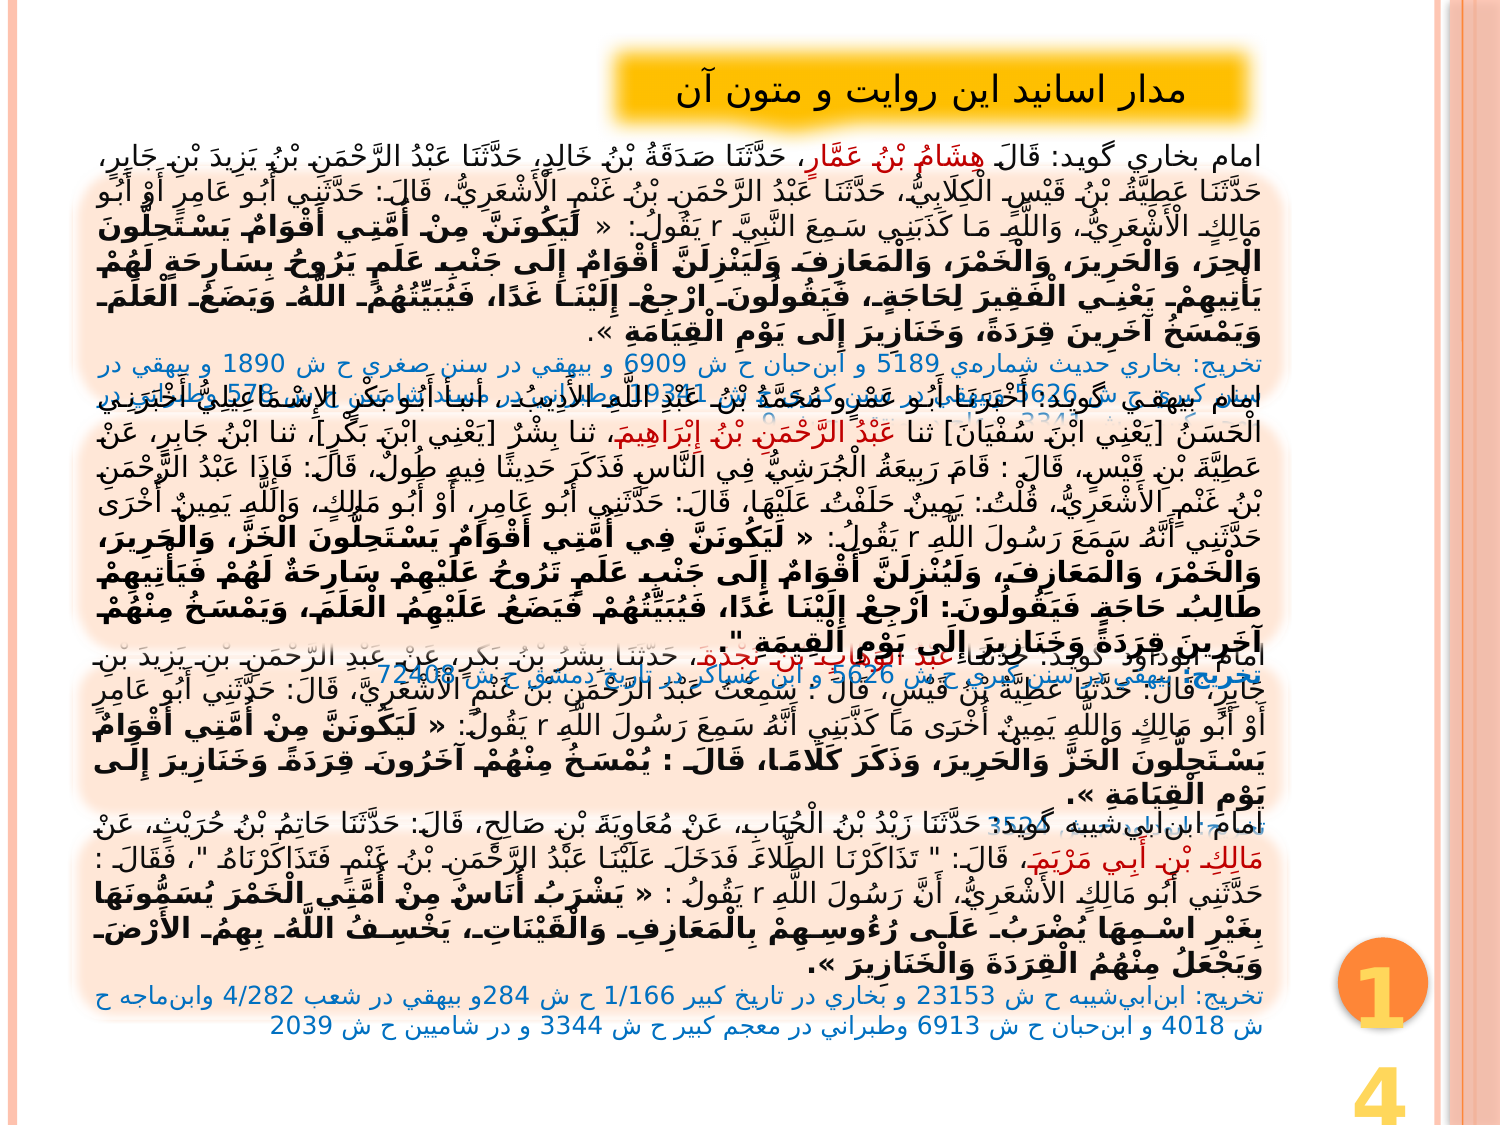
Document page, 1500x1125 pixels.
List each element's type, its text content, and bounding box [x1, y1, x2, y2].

text_box امام بيهقي گويد: أَخْبَرَنَا أَبُو عَمْرٍو مُحَمَّدُ بْنُ عَبْدِ اللَّهِ الأَدِيبُ ، أنبأ أَبُو بَكْرٍ الإِسْمَاعِيلِيُّ أَخْبَرَنِي الْحَسَنُ [يَعْنِي ابْنَ سُفْيَانَ] ثنا عَبْدُ الرَّحْمَنِ بْنُ إِبْرَاهِيمَ، ثنا بِشْرٌ [يَعْنِي ابْنَ بَكْرٍ]، ثنا ابْنُ جَابِرٍ، عَنْ عَطِيَّةَ بْنِ قَيْسٍ، قَالَ : قَامَ رَبِيعَةُ الْجُرَشِيُّ فِي النَّاسِ فَذَكَرَ حَدِيثًا فِيهِ طُولٌ، قَالَ: فَإِذَا عَبْدُ الرَّحْمَنِ بْنُ غَنْمٍ الأَشْعَرِيُّ، قُلْتُ: يَمِينٌ حَلَفْتُ عَلَيْهَا، قَالَ: حَدَّثَنِي أَبُو عَامِرٍ، أَوْ أَبُو مَالِكٍ، وَاللَّهِ يَمِينٌ أُخْرَى حَدَّثَنِي أَنَّهُ سَمَعَ رَسُولَ اللَّهِ r يَقُولُ: « لَيَكُونَنَّ فِي أُمَّتِي أَقْوَامٌ يَسْتَحِلُّونَ الْخَزَّ، وَالْحَرِيرَ، وَالْخَمْرَ، وَالْمَعَازِفَ، وَلَيُنْزِلَنَّ أَقْوَامٌ إِلَى جَنْبِ عَلَمٍ تَرُوحُ عَلَيْهِمْ سَارِحَةٌ لَهُمْ فَيَأْتِيهِمْ طَالِبُ حَاجَةٍ فَيَقُولُونَ: ارْجِعْ إِلَيْنَا غَدًا، فَيُبَيِّتُهُمْ فَيَضَعُ عَلَيْهِمُ الْعَلَمَ، وَيَمْسَخُ مِنْهُمْ آخَرِينَ قِرَدَةً وَخَنَازِيرَ إِلَى يَوْمِ الْقِيمَةِ ". تخريج: بيهقي در سنن كبري ح ش 5626 و ابن عساكر در تاريخ دمشق ح ش 72408 [86, 425, 1276, 643]
text_box مدار اسانيد اين روايت و متون آن [630, 67, 1233, 117]
text_box 14 [1318, 937, 1444, 1125]
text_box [621, 58, 1243, 127]
text_box امام ابن‌ابي‌شيبه گويد: حَدَّثَنَا زَيْدُ بْنُ الْحُبَابِ، عَنْ مُعَاوِيَةَ بْنِ صَالِحٍ، قَالَ: حَدَّثَنَا حَاتِمُ بْنُ حُرَيْثٍ، عَنْ مَالِكِ بْنِ أَبِي مَرْيَمَ، قَالَ: " تَذَاكَرْنَا الطِّلاءَ فَدَخَلَ عَلَيْنَا عَبْدُ الرَّحْمَنِ بْنُ غَنْمٍ فَتَذَاكَرْنَاهُ "، فَقَالَ : حَدَّثَنِي أَبُو مَالِكٍ الأَشْعَرِيُّ، أَنَّ رَسُولَ اللَّهِ r يَقُولُ : « يَشْرَبُ أُنَاسٌ مِنْ أُمَّتِي الْخَمْرَ يُسَمُّونَهَا بِغَيْرِ اسْمِهَا يُضْرَبُ عَلَى رُءُوسِهِمْ بِالْمَعَازِفِ وَالْقَيْنَاتِ، يَخْسِفُ اللَّهُ بِهِمُ الأَرْضَ وَيَجْعَلُ مِنْهُمُ الْقِرَدَةَ وَالْخَنَازِيرَ ». تخريج: ابن‌ابي‌شيبه ح ش 23153 و بخاري در تاريخ كبير 1/166 ح ش 284و بيهقي در شعب 4/282 وابن‌ماجه ح ش 4018 و ابن‌حبان ح ش 6913 وطبراني در معجم كبير ح ش 3344 و در شاميين ح ش 2039 [85, 838, 1275, 1008]
text_box امام ابوداود گويد: حَدَّثَنَا عَبْدُ الْوَهَّابِ بْنُ نَجْدَةَ، حَدَّثَنَا بِشْرُ بْنُ بَكْرٍ، عَنْ عَبْدِ الرَّحْمَنِ بْنِ يَزِيدَ بْنِ جَابِرٍ، قَالَ: حَدَّثَنَا عَطِيَّةُ بْنُ قَيْسٍ، قَالَ : سَمِعْتُ عَبْدَ الرَّحْمَنِ بْنَ غَنْمٍ الْأَشْعَرِيَّ، قَالَ: حَدَّثَنِي أَبُو عَامِرٍ أَوْ أَبُو مَالِكٍ وَاللَّهِ يَمِينٌ أُخْرَى مَا كَذَّبَنِي أَنَّهُ سَمِعَ رَسُولَ اللَّهِ r يَقُولُ: « لَيَكُونَنَّ مِنْ أُمَّتِي أَقْوَامٌ يَسْتَحِلُّونَ الْخَزَّ وَالْحَرِيرَ، وَذَكَرَ كَلَامًا، قَالَ : يُمْسَخُ مِنْهُمْ آخَرُونَ قِرَدَةً وَخَنَازِيرَ إِلَى يَوْمِ الْقِيَامَةِ ». تخريج: ابوداود ح ش 3524 [86, 673, 1275, 806]
text_box 23 [623, 60, 1240, 124]
text_box امام بخاري گويد: قَالَ هِشَامُ بْنُ عَمَّارٍ، حَدَّثَنَا صَدَقَةُ بْنُ خَالِدٍ، حَدَّثَنَا عَبْدُ الرَّحْمَنِ بْنُ يَزِيدَ بْنِ جَابِرٍ، حَدَّثَنَا عَطِيَّةُ بْنُ قَيْسٍ الْكِلَابِيُّ، حَدَّثَنَا عَبْدُ الرَّحْمَنِ بْنُ غَنْمٍ الْأَشْعَرِيُّ، قَالَ: حَدَّثَنِي أَبُو عَامِرٍ أَوْ أَبُو مَالِكٍ الْأَشْعَرِيُّ، وَاللَّهِ مَا كَذَبَنِي سَمِعَ النَّبِيَّ r يَقُولُ: « لَيَكُونَنَّ مِنْ أُمَّتِي أَقْوَامٌ يَسْتَحِلُّونَ الْحِرَ، وَالْحَرِيرَ، وَالْخَمْرَ، وَالْمَعَازِفَ وَلَيَنْزِلَنَّ أَقْوَامٌ إِلَى جَنْبِ عَلَمٍ يَرُوحُ بِسَارِحَةٍ لَهُمْ يَأْتِيهِمْ يَعْنِي الْفَقِيرَ لِحَاجَةٍ، فَيَقُولُونَ ارْجِعْ إِلَيْنَا غَدًا، فَيُبَيِّتُهُمُ اللَّهُ وَيَضَعُ الْعَلَمَ وَيَمْسَخُ آخَرِينَ قِرَدَةً، وَخَنَازِيرَ إِلَى يَوْمِ الْقِيَامَةِ ». تخريج: بخاري حديث شماره‌ي 5189 و ابن‌حبان ح ش 6909 و بيهقي در سنن صغري ح ش 1890 و بيهقي در سنن كبري ح ش 5626 وبيهقي در سنن كبري ح ش 19341 وطبراني در مسند شاميين ح ش 578 وطبراني در معجم كبير ح ش 3341 ودعلج در منتقي ح ش 9 [86, 179, 1276, 397]
text_box خلاصه: اينكه اگر لفظ (عزف) به صورت جمع با لفظ (معازف) بيايد فقط معناي ادوات موسيقي را دارد و همانند آن كلمه‌ي ”قرء“ كه جمع آن ”قروء و أقراء“ مي‌باشد؛ و كلمه‌ي ”قرء“ به طور مفرد دو معنا دارد 1- حيض (يا قاعده‌ي ماهيانه‌ي زن) و 2- پاكي از حيض! و اگر به صورت جمع با لفظ ”أقراء“ بيايد به معناي حيض است (حديث: دعي الصلاة أيام أقرائك) و اگر جمع آن با لفظ ”قروء“ بيايد به معناي پاكي بعد از حيض است (مثل: وَالْمُطَلَّقَاتُ يَتَرَبَّصْنَ بِأَنْفُسِهِنَّ ثَلَاثَةَ قُرُوءٍ) و مثال‌هاي ديگر نيز وجود دارد كه امام تلمساني در كتاب ”مفتاح الأصول في بناء الفروع علي الأصول“ صفحه‌ي 80 به آن اشاره مي‌كند. [626, 63, 1238, 121]
